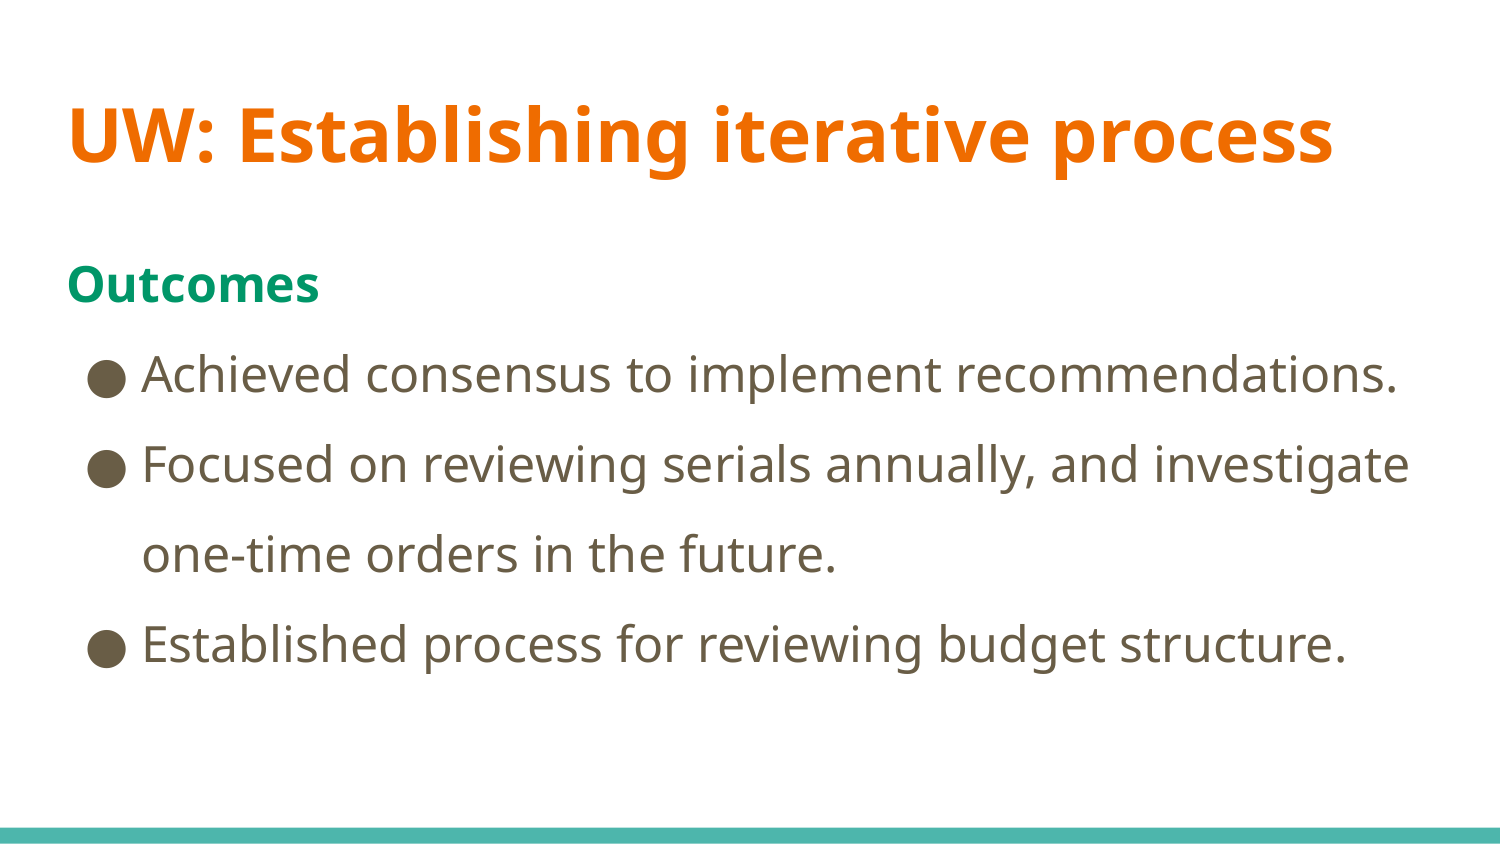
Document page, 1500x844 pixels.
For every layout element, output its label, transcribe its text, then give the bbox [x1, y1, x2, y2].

title UW: Establishing iterative process [51, 72, 1449, 189]
list Outcomes Achieved consensus to implement recommendations. Focused on reviewing serials annually, and investigate one-time orders in the future. Established process for reviewing budget structure. [51, 207, 1449, 750]
